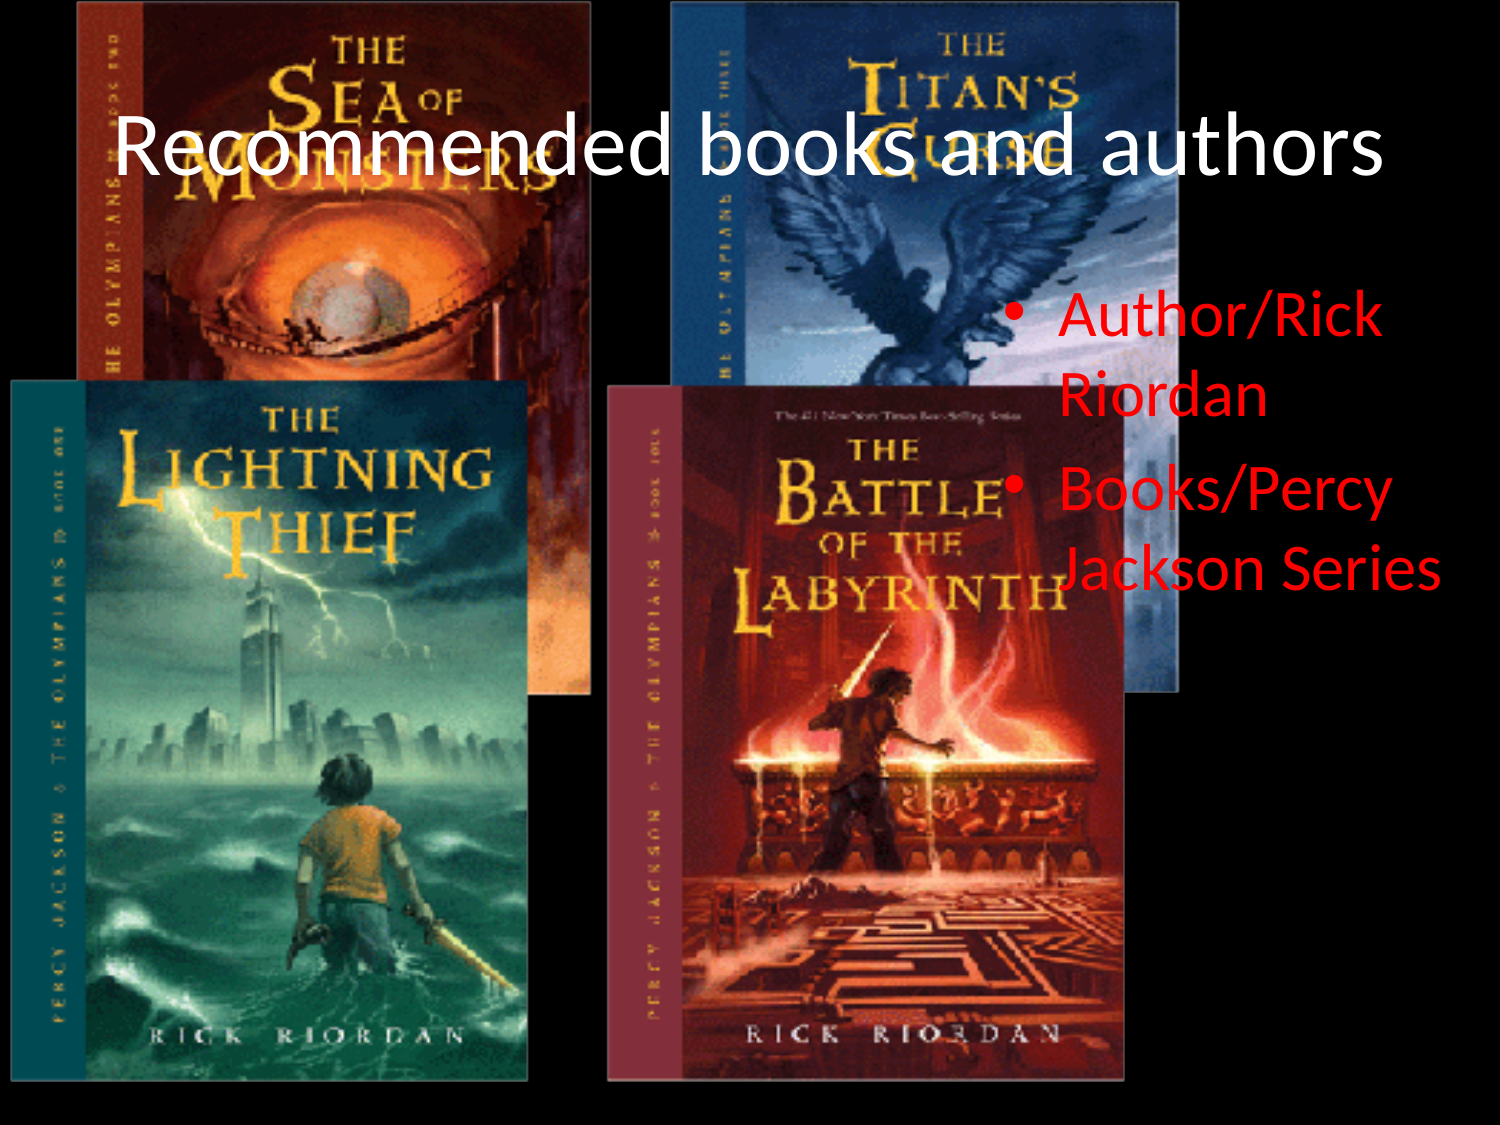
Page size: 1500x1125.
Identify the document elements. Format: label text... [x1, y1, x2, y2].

picture [0, 0, 1188, 1101]
title Recommended books and authors [1190, 45, 1425, 233]
list Author/Rick Riordan Books/Percy Jackson Series [1190, 262, 1500, 1005]
